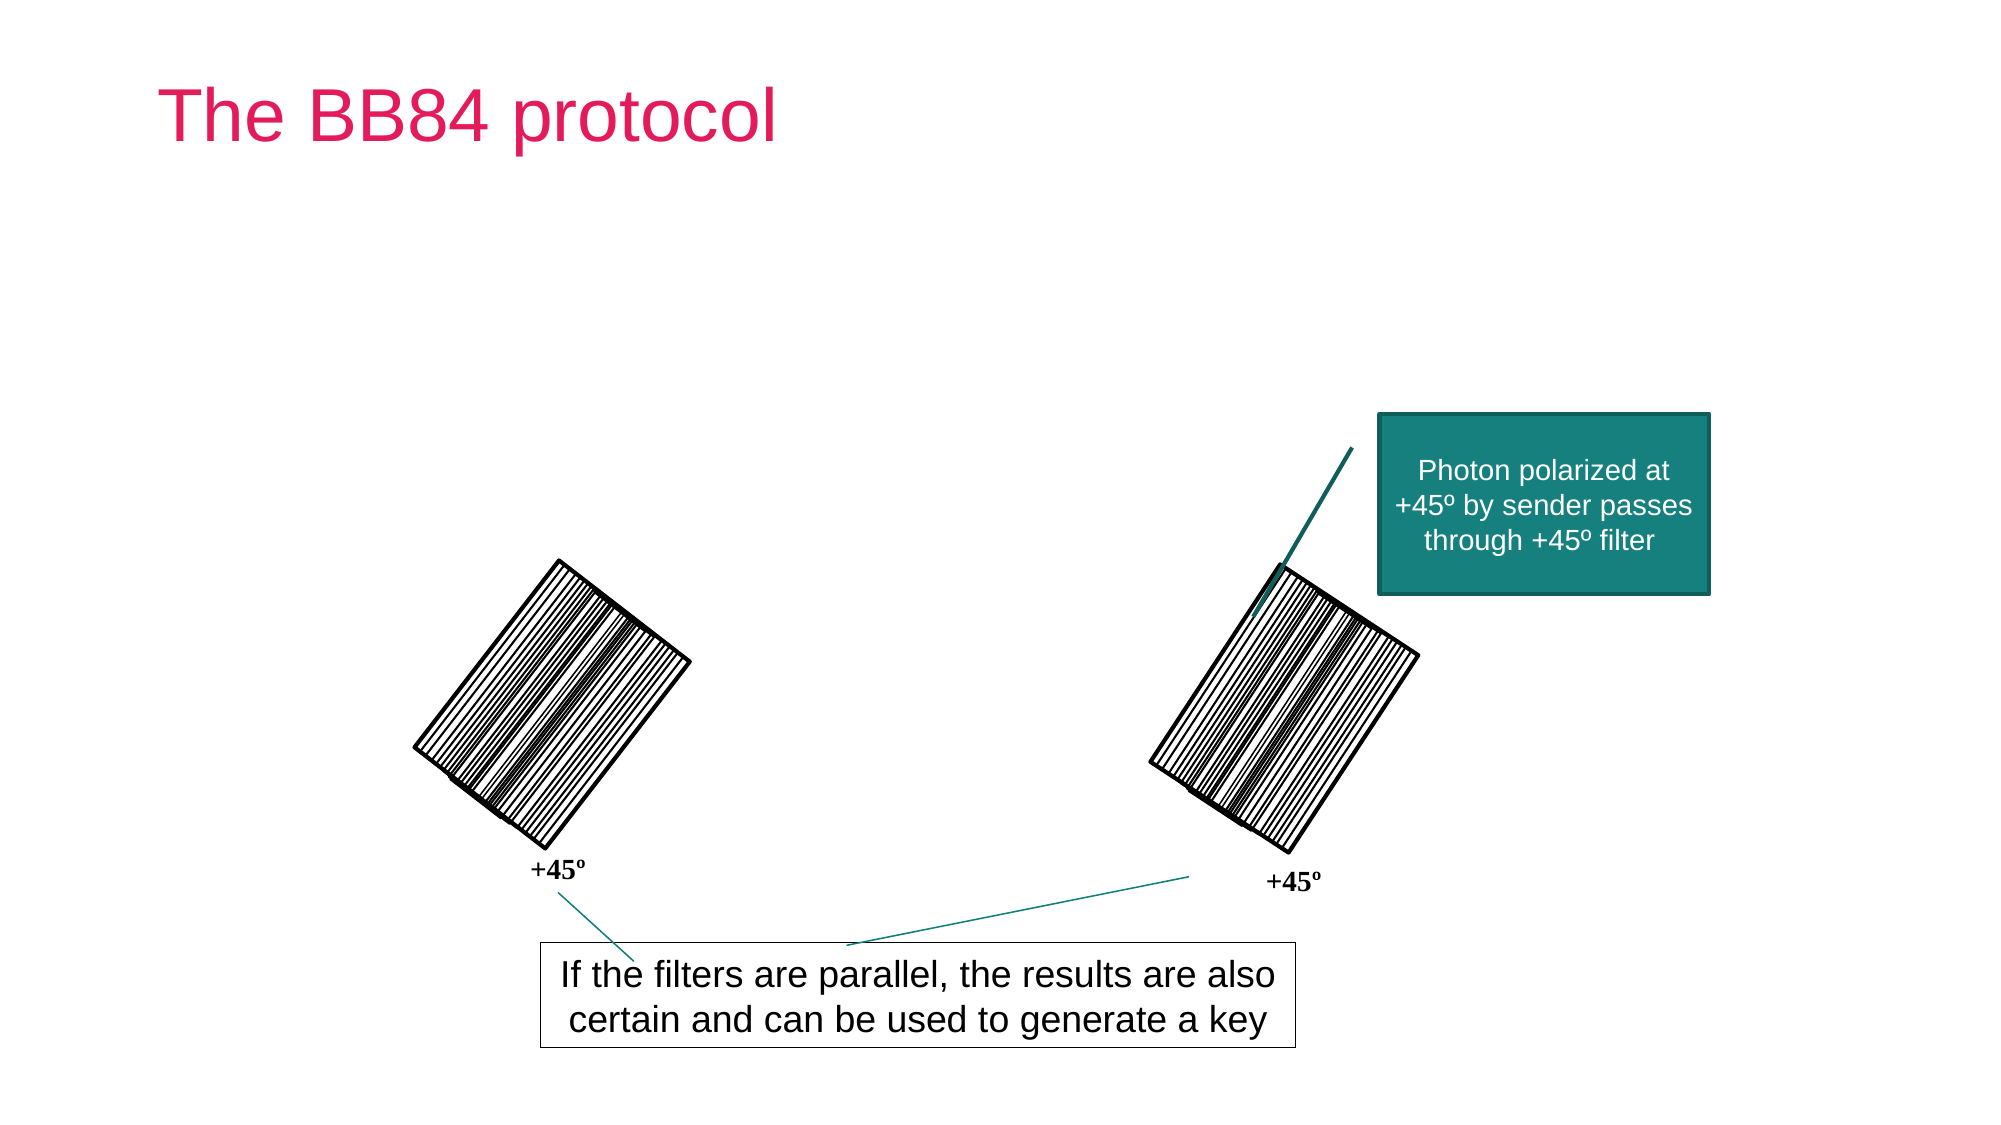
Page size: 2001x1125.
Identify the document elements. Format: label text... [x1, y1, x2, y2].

text_box If the filters are parallel, the results are also certain and can be used to generate a key [540, 942, 1296, 1048]
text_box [557, 892, 635, 962]
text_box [1200, 589, 1367, 831]
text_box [468, 585, 634, 826]
title The BB84 protocol [157, 66, 1872, 218]
text_box Photon polarized at +45º by sender passes through +45º filter [1267, 446, 1354, 588]
text_box +45º [417, 842, 699, 893]
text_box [846, 876, 1190, 946]
text_box Photon polarized at +45º by sender passes through +45º filter [1377, 412, 1711, 596]
text_box +45º [1153, 854, 1435, 905]
